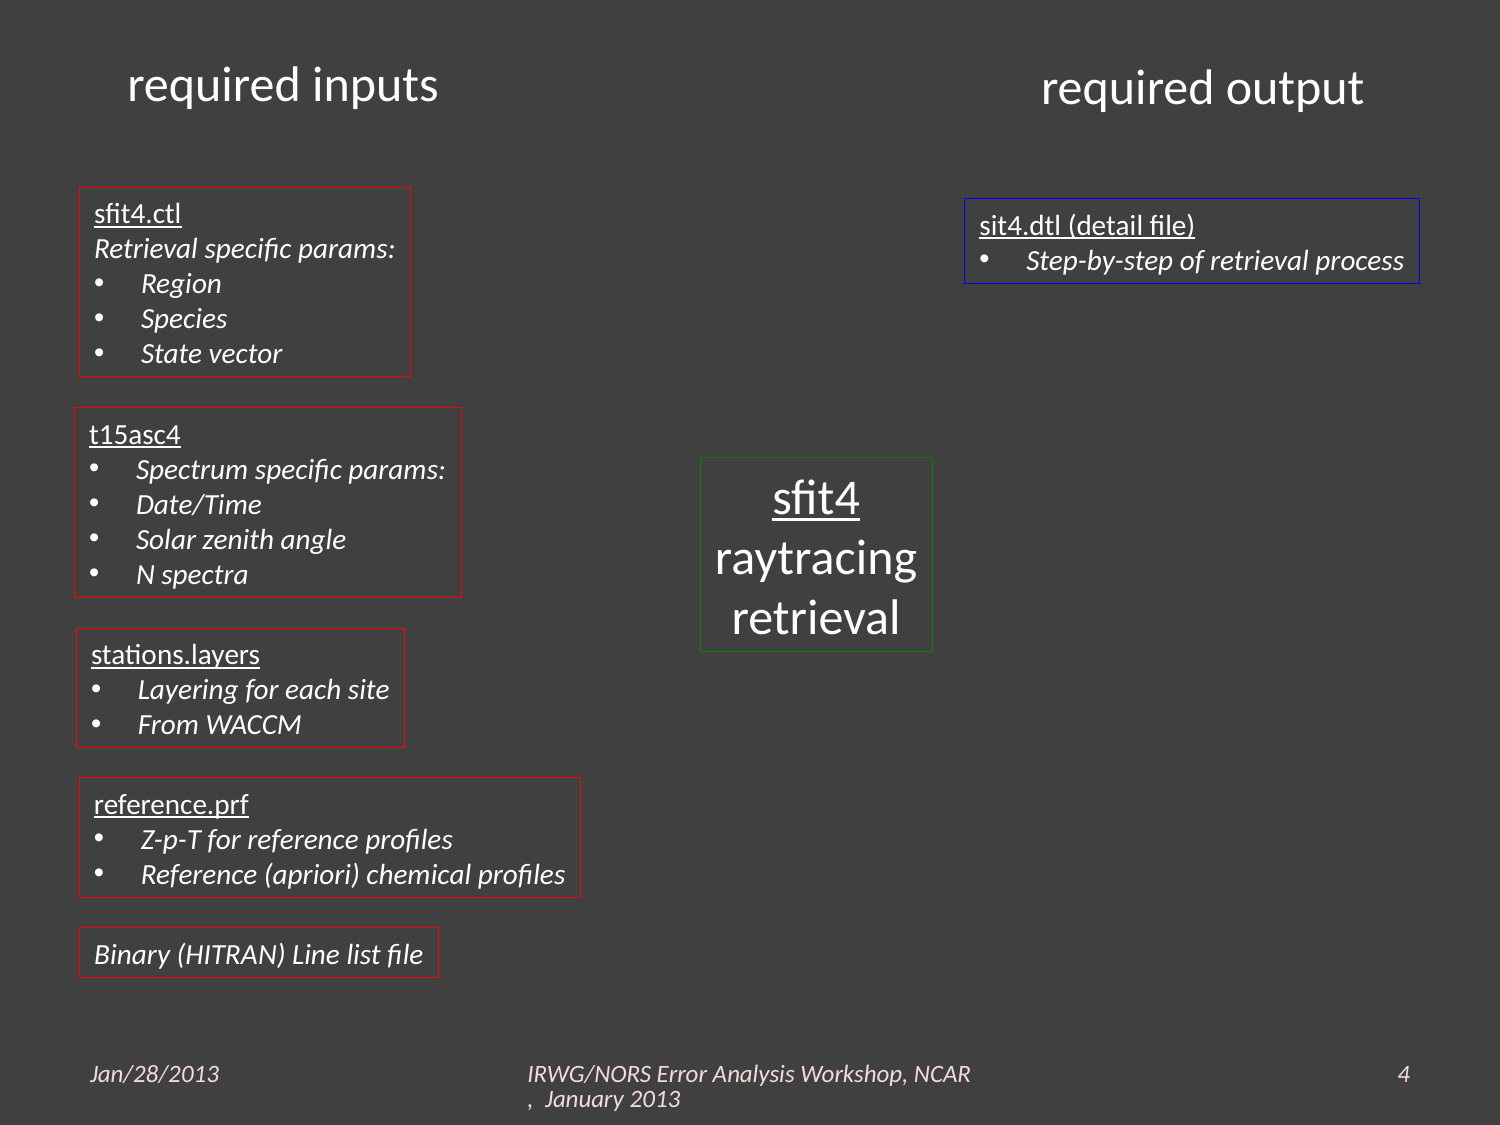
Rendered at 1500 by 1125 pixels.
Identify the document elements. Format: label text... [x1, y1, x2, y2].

text_box required inputs [112, 43, 454, 119]
text_box Binary (HITRAN) Line list file [79, 927, 439, 978]
text_box sfit4 raytracing retrieval [700, 457, 933, 652]
footer IRWG/NORS Error Analysis Workshop, NCAR, January 2013 [512, 1042, 988, 1103]
text_box reference.prf Z-p-T for reference profiles Reference (apriori) chemical profiles [79, 777, 581, 898]
text_box sit4.dtl (detail file) Step-by-step of retrieval process [964, 198, 1420, 284]
slide_number Jan/28/2013 [75, 1042, 425, 1103]
text_box t15asc4 Spectrum specific params: Date/Time Solar zenith angle N spectra [74, 407, 462, 598]
text_box required output [1026, 46, 1380, 122]
text_box sfit4.ctl Retrieval specific params: Region Species State vector [79, 187, 411, 377]
slide_number 4 [1074, 1042, 1425, 1103]
text_box stations.layers Layering for each site From WACCM [76, 628, 405, 748]
